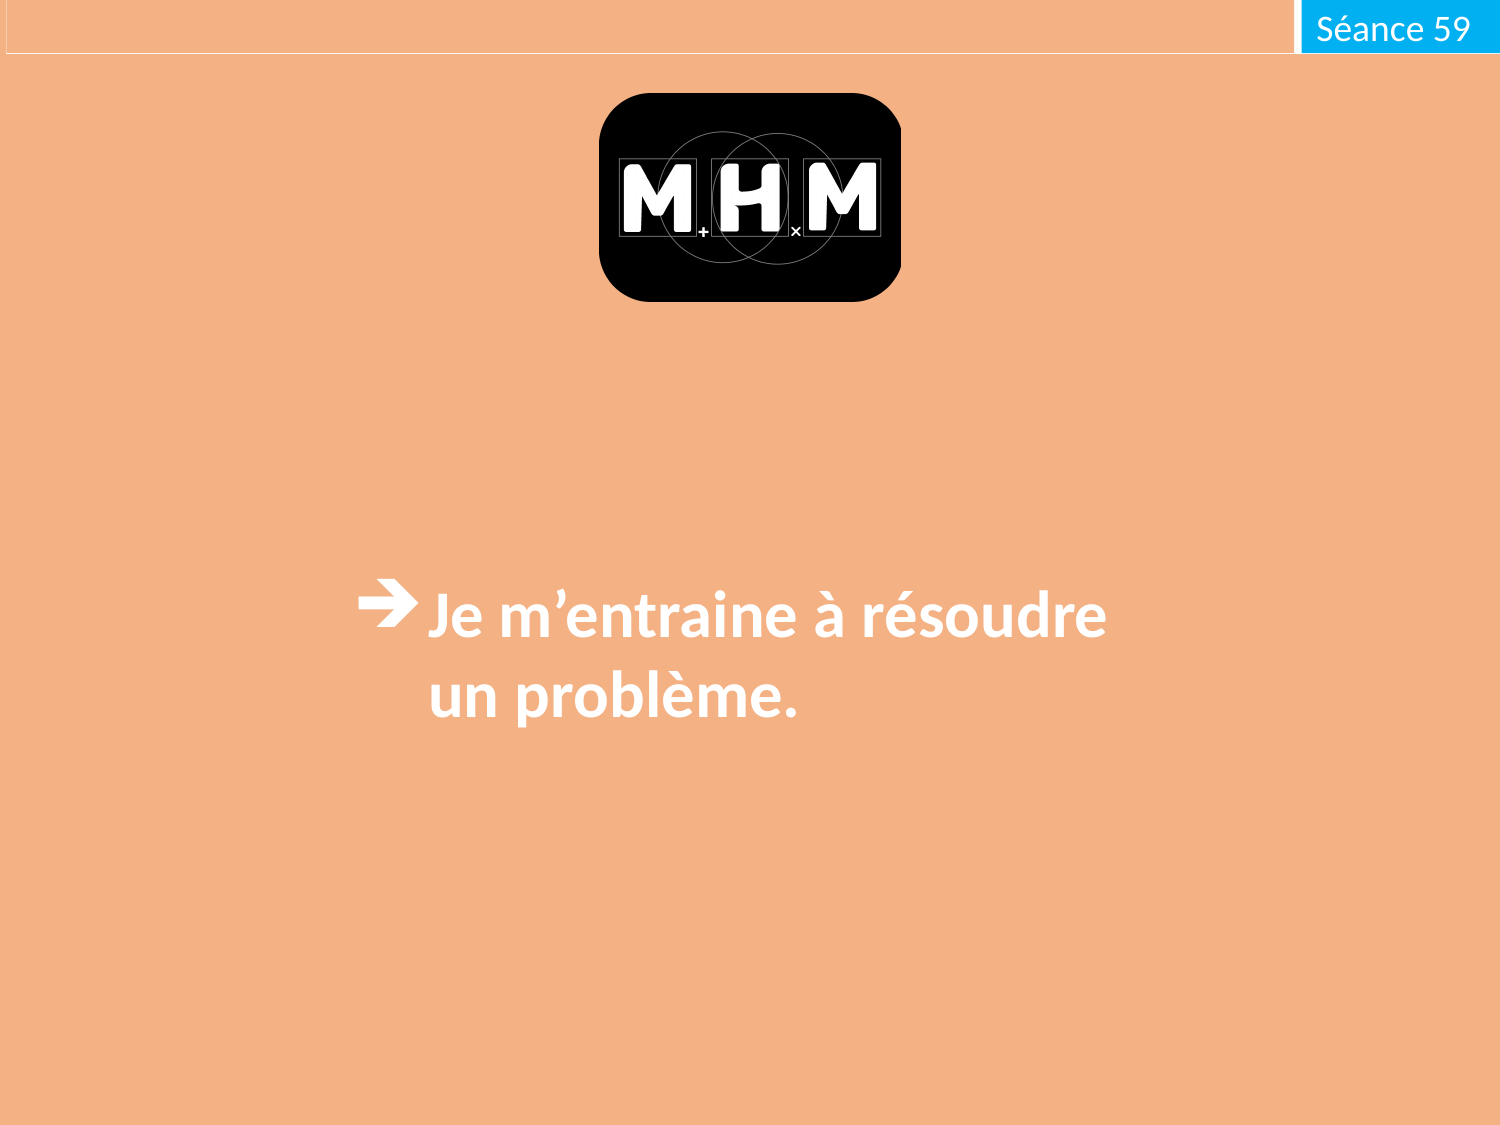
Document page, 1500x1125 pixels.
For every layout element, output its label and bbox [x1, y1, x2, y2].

text_box [0, 54, 1500, 1125]
